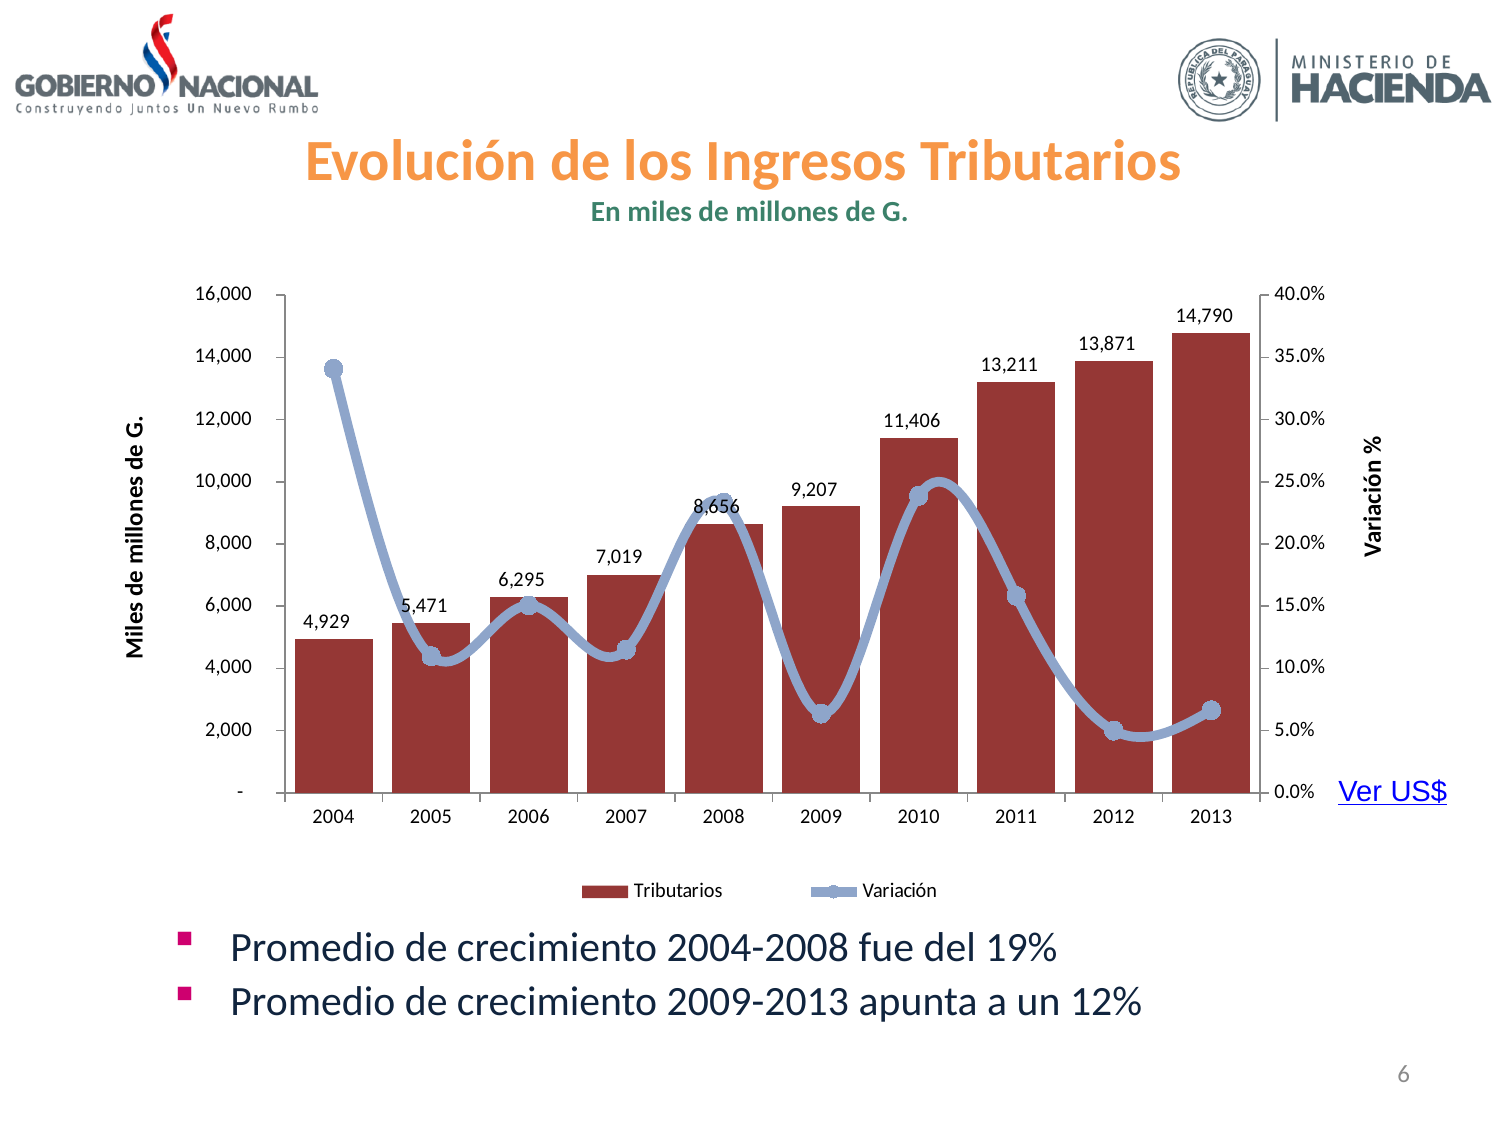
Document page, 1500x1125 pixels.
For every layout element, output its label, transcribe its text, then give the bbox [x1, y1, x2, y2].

text_box Variación % [1348, 421, 1394, 573]
text_box Miles de millones de G. [110, 401, 155, 674]
title Evolución de los Ingresos Tributarios En miles de millones de G. [0, 116, 1500, 233]
slide_number 6 [1074, 1042, 1425, 1103]
text_box Promedio de crecimiento 2004-2008 fue del 19% Promedio de crecimiento 2009-2013 apunta a un 12% [159, 916, 1459, 1032]
picture [5, 7, 328, 116]
text_box Ver US$ [1330, 765, 1465, 815]
picture [1173, 33, 1495, 116]
chart [170, 266, 1325, 933]
